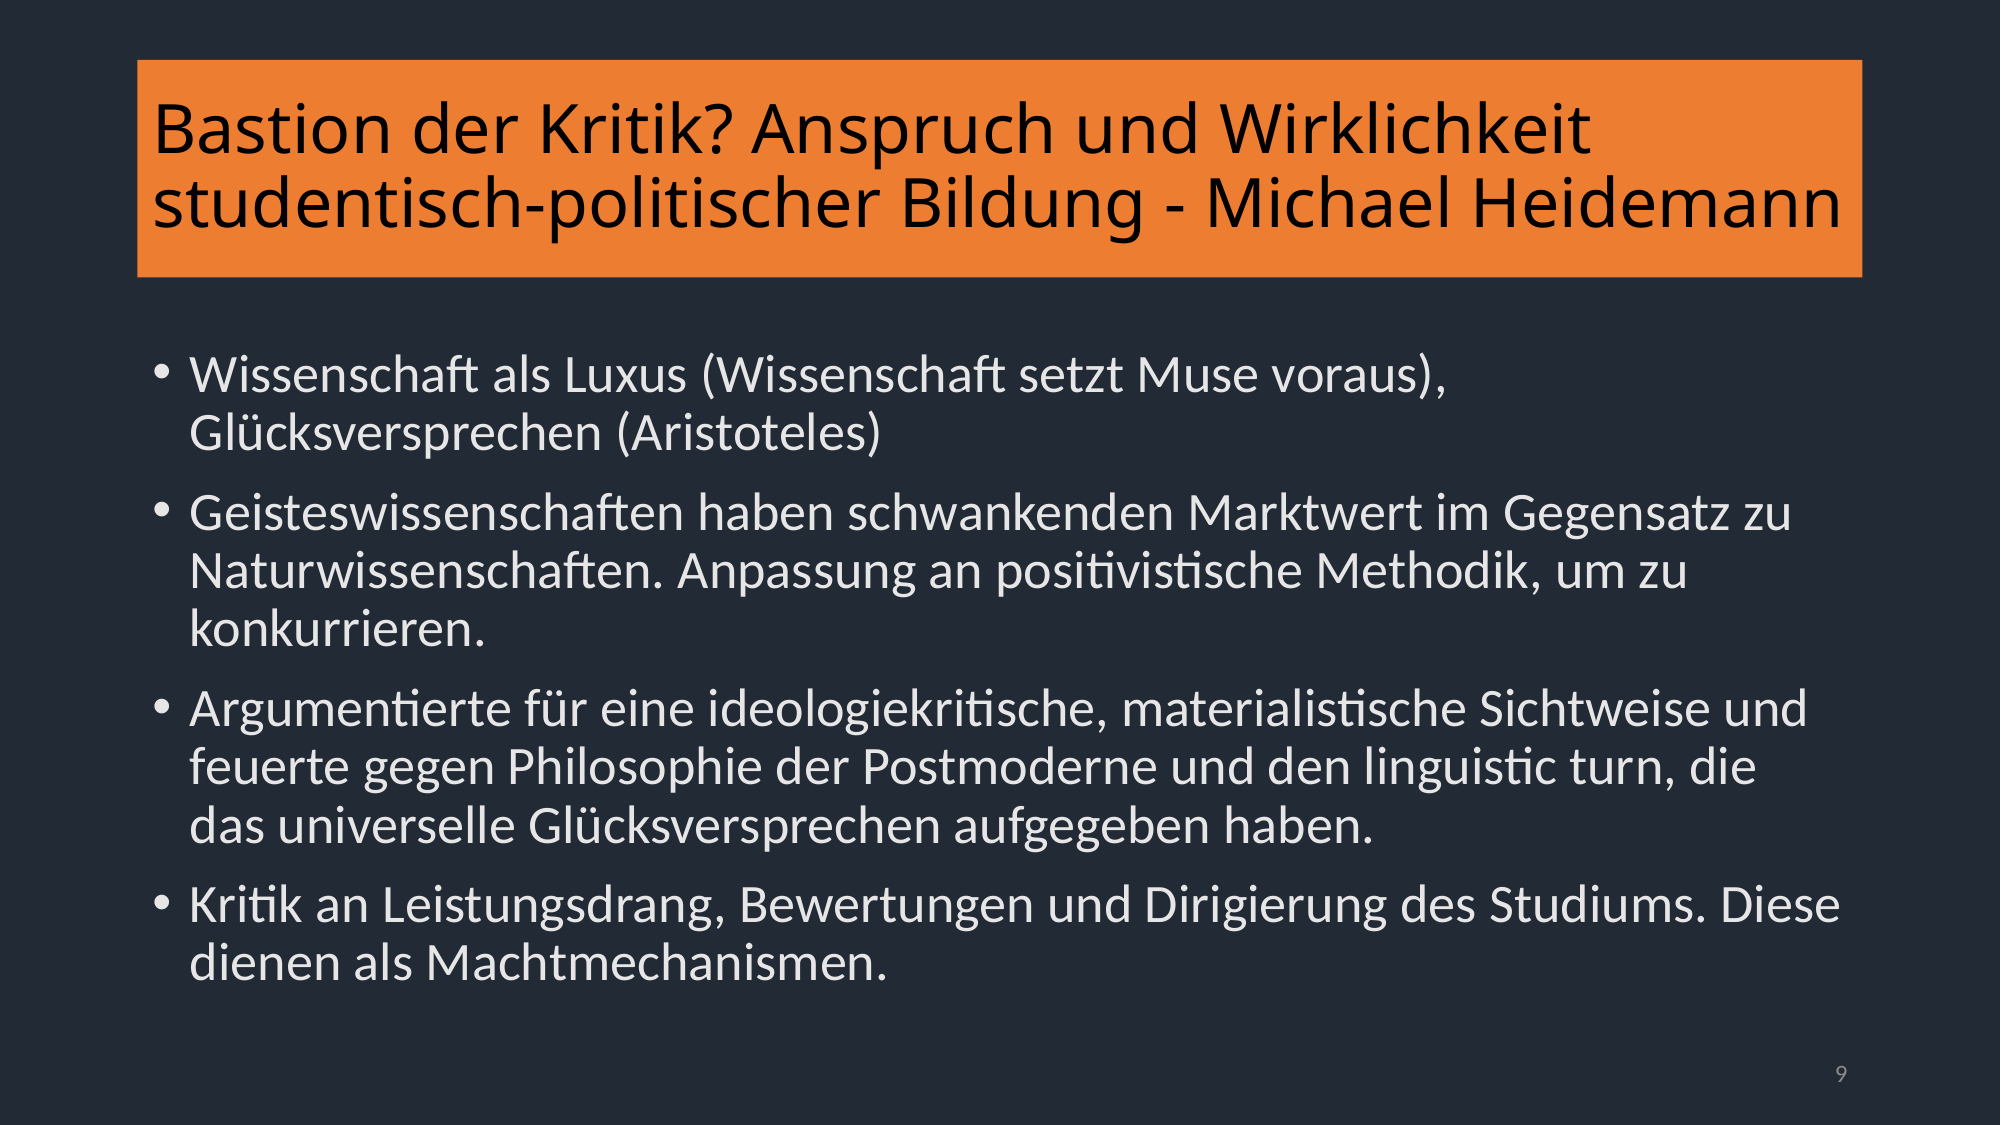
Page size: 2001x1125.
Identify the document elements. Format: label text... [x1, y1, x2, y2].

slide_number 9 [1412, 1042, 1863, 1103]
title Bastion der Kritik? Anspruch und Wirklichkeit studentisch-politischer Bildung - Michael Heidemann [137, 59, 1863, 278]
list Wissenschaft als Luxus (Wissenschaft setzt Muse voraus), Glücksversprechen (Aristoteles) Geisteswissenschaften haben schwankenden Marktwert im Gegensatz zu Naturwissenschaften. Anpassung an positivistische Methodik, um zu konkurrieren. Argumentierte für eine ideologiekritische, materialistische Sichtweise und feuerte gegen Philosophie der Postmoderne und den linguistic turn, die das universelle Glücksversprechen aufgegeben haben. Kritik an Leistungsdrang, Bewertungen und Dirigierung des Studiums. Diese dienen als Machtmechanismen. [137, 337, 1863, 1052]
